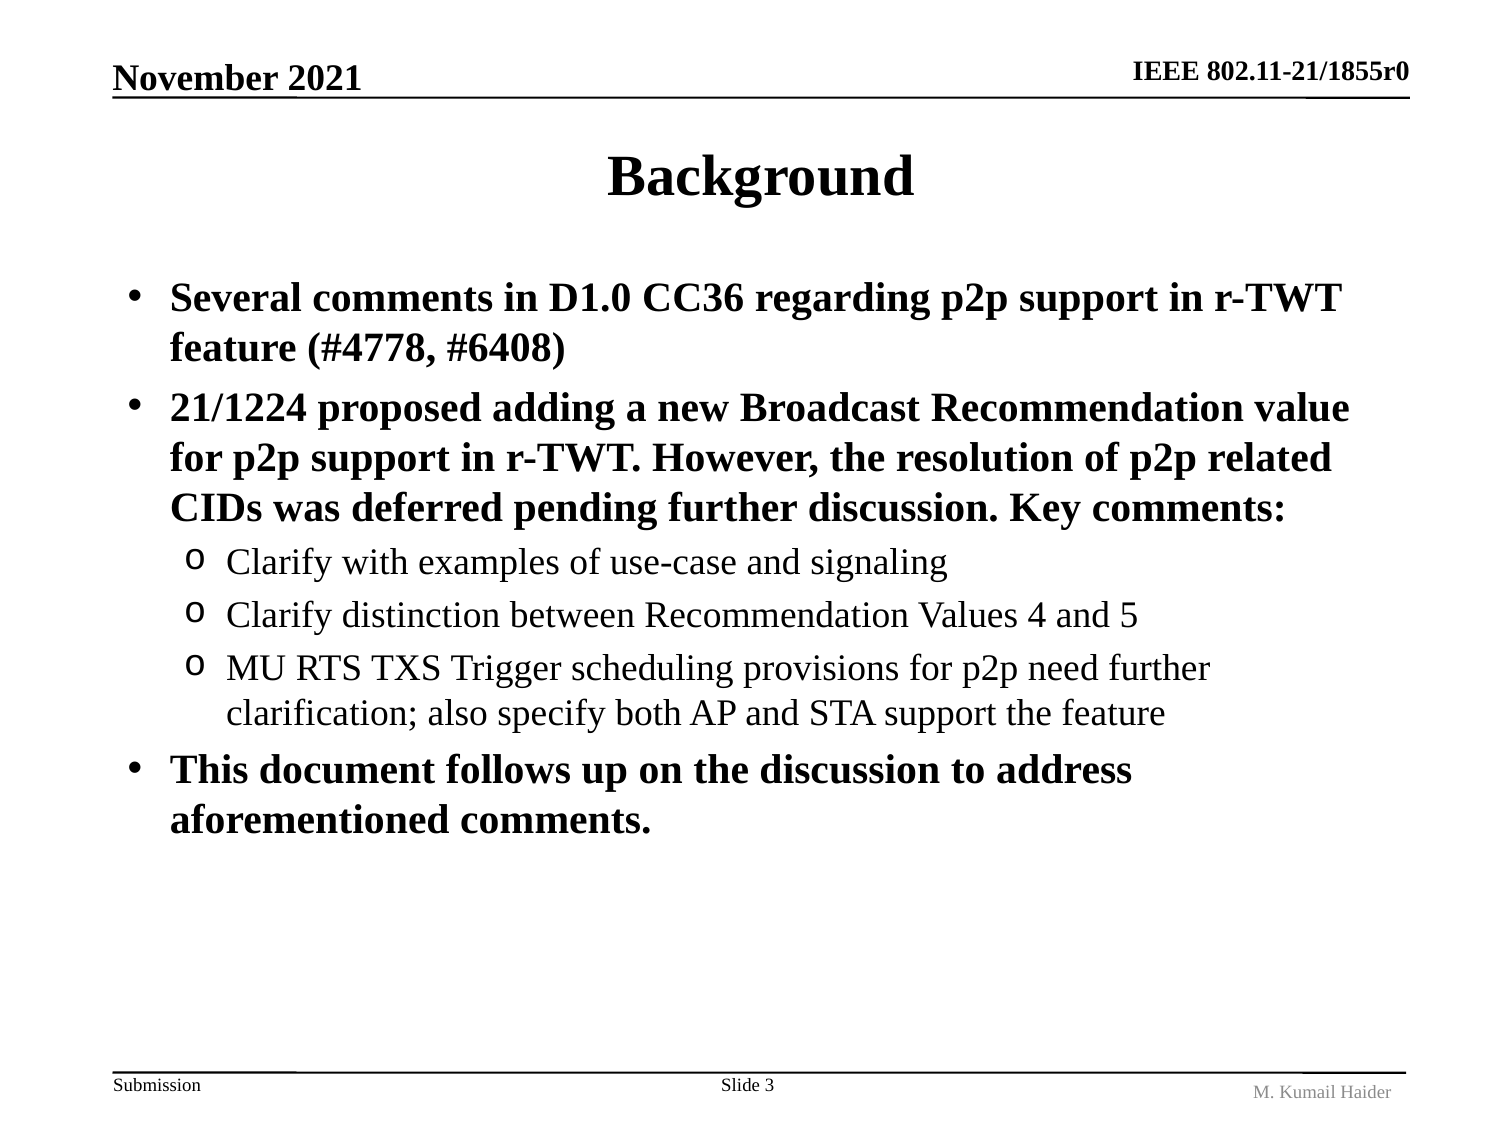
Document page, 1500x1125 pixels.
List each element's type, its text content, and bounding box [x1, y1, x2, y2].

slide_number Slide 3 [702, 1072, 793, 1111]
footer M. Kumail Haider [877, 1072, 1407, 1110]
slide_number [112, 52, 563, 90]
list Several comments in D1.0 CC36 regarding p2p support in r-TWT feature (#4778, #6408) 21/1224 proposed adding a new Broadcast Recommendation value for p2p support in r-TWT. However, the resolution of p2p related CIDs was deferred pending further discussion. Key comments: Clarify with examples of use-case and signaling Clarify distinction between Recommendation Values 4 and 5 MU RTS TXS Trigger scheduling provisions for p2p need further clarification; also specify both AP and STA support the feature This document follows up on the discussion to address aforementioned comments. [112, 262, 1411, 1073]
title Background [112, 97, 1411, 248]
